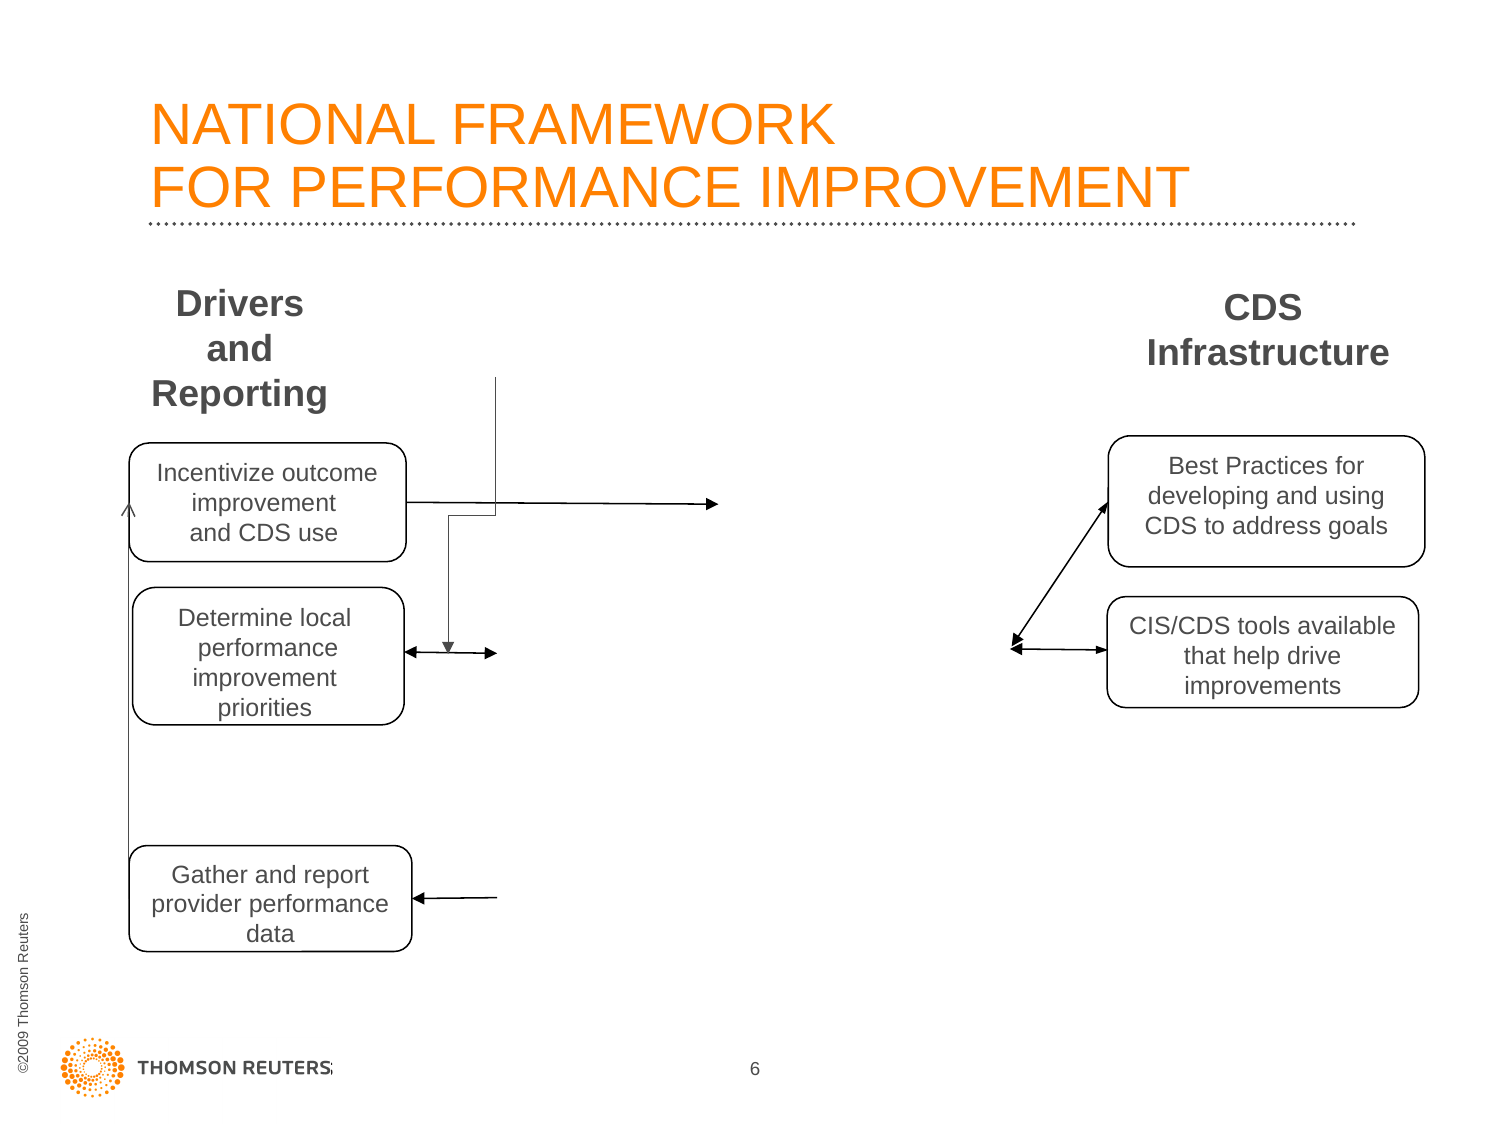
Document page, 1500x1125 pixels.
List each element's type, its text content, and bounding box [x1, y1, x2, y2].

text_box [332, 491, 611, 540]
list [150, 292, 1360, 1001]
text_box CDS Infrastructure [1081, 275, 1456, 381]
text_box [1011, 501, 1109, 647]
text_box CIS/CDS tools available that help drive improvements [1364, 596, 1419, 708]
picture [60, 1037, 333, 1125]
text_box Determine local performance improvement priorities [134, 590, 145, 723]
text_box Gather and report provider performance data [129, 845, 145, 952]
text_box Incentivize outcome improvement and CDS use [129, 443, 145, 562]
text_box Best Practices for developing and using CDS to address goals [1364, 435, 1425, 567]
text_box Drivers and Reporting [48, 271, 442, 421]
title NATIONAL FRAMEWORK FOR PERFORMANCE IMPROVEMENT [150, 82, 1403, 221]
slide_number 6 [700, 1048, 776, 1088]
